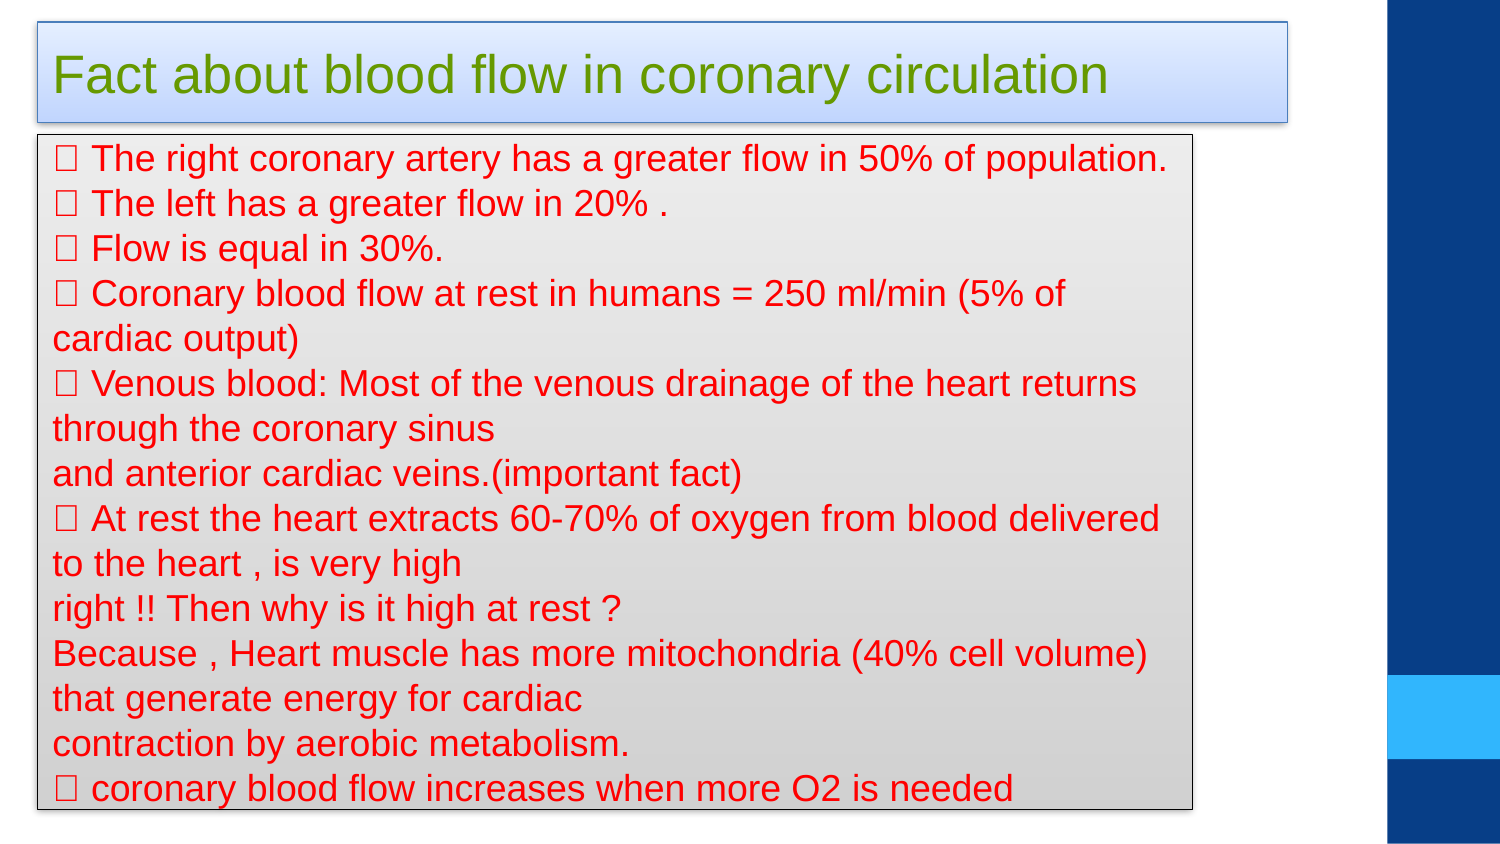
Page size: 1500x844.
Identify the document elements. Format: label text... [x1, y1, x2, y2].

title Fact about blood flow in coronary circulation [37, 21, 1288, 123]
subtitle  The right coronary artery has a greater flow in 50% of population.  The left has a greater flow in 20% .  Flow is equal in 30%.  Coronary blood flow at rest in humans = 250 ml/min (5% of cardiac output)  Venous blood: Most of the venous drainage of the heart returns through the coronary sinus and anterior cardiac veins.(important fact)  At rest the heart extracts 60-70% of oxygen from blood delivered to the heart , is very high right !! Then why is it high at rest ? Because , Heart muscle has more mitochondria (40% cell volume) that generate energy for cardiac contraction by aerobic metabolism.  coronary blood flow increases when more O2 is needed [37, 134, 1193, 810]
